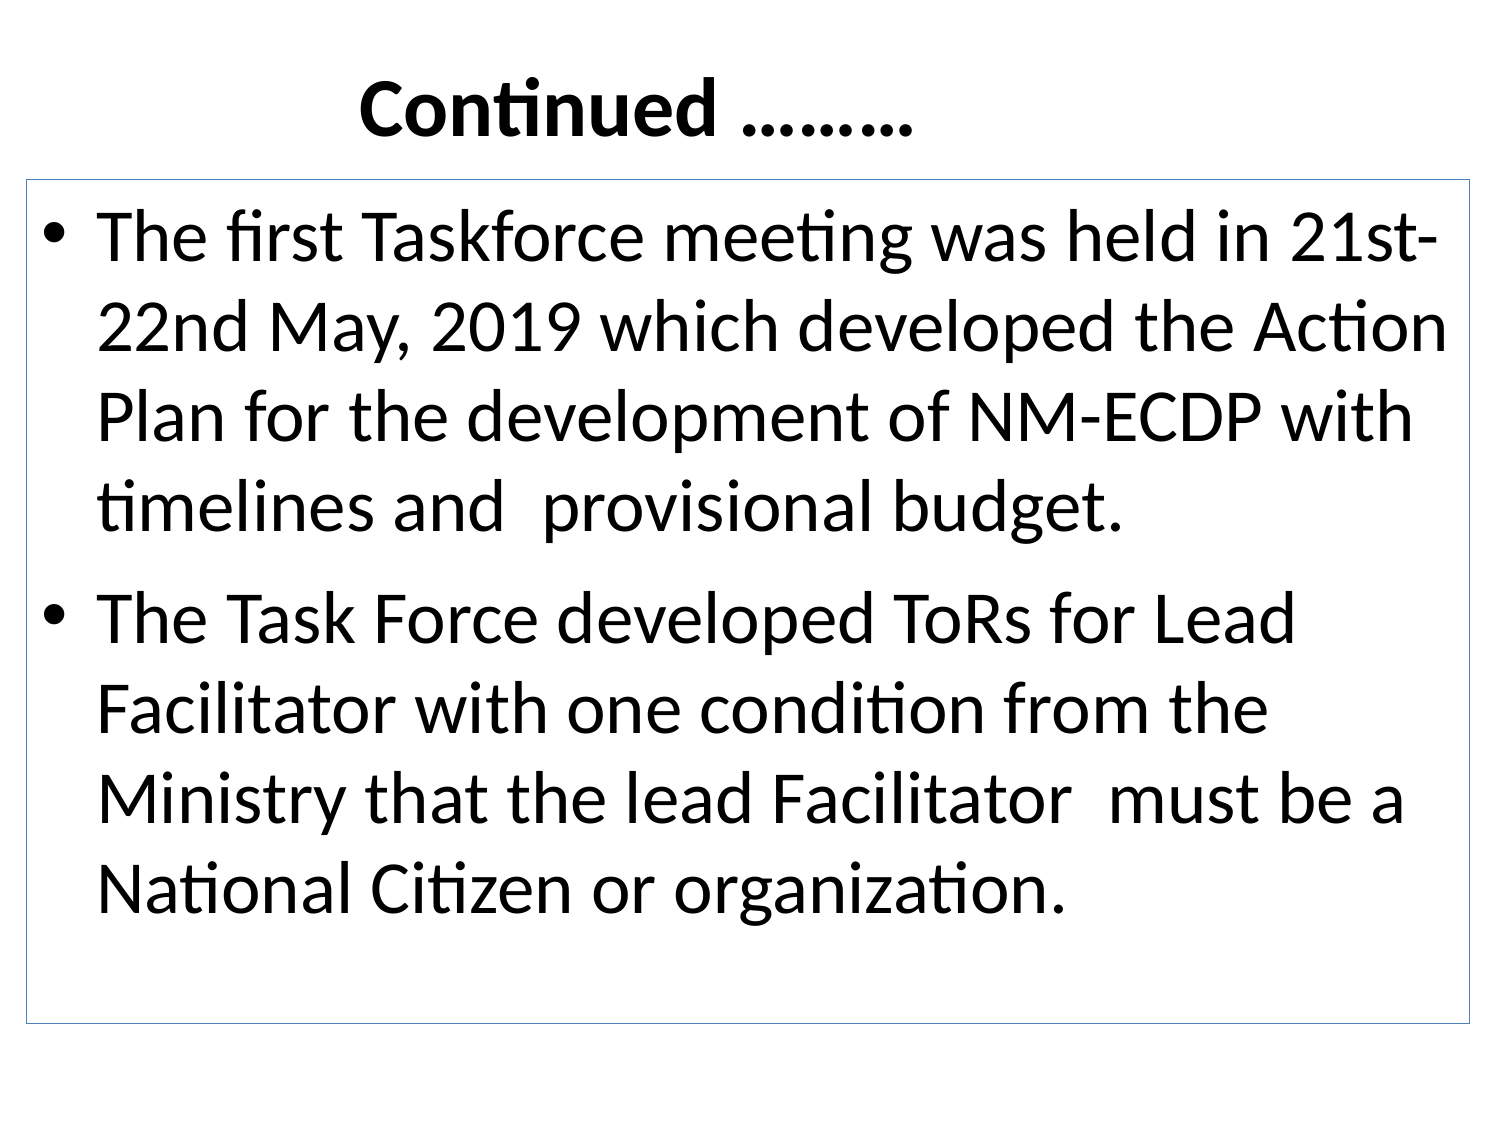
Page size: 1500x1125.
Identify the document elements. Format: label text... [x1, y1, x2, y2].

list The first Taskforce meeting was held in 21st-22nd May, 2019 which developed the Action Plan for the development of NM-ECDP with timelines and provisional budget. The Task Force developed ToRs for Lead Facilitator with one condition from the Ministry that the lead Facilitator must be a National Citizen or organization. [26, 179, 1470, 1024]
title Continued ……… [55, 45, 1222, 162]
